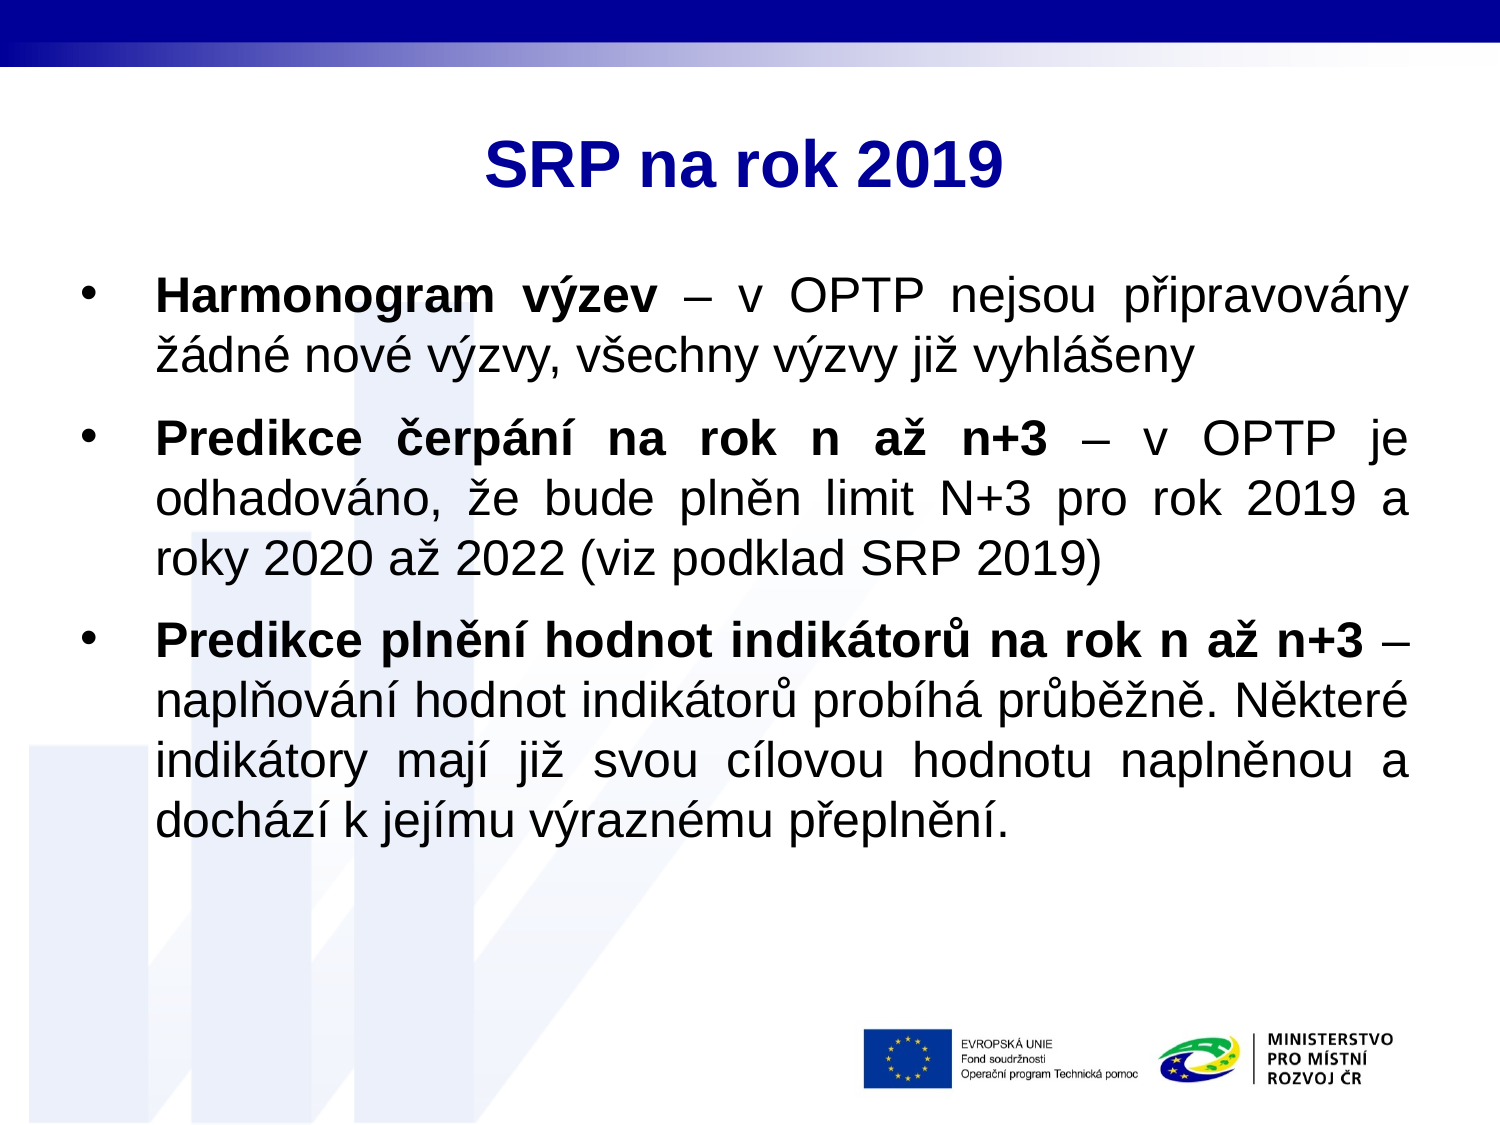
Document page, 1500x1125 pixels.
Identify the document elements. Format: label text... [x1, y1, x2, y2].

picture [29, 302, 1412, 1125]
title SRP na rok 2019 [64, 113, 1425, 197]
list Harmonogram výzev – v OPTP nejsou připravovány žádné nové výzvy, všechny výzvy již vyhlášeny Predikce čerpání na rok n až n+3 – v OPTP je odhadováno, že bude plněn limit N+3 pro rok 2019 a roky 2020 až 2022 (viz podklad SRP 2019) Predikce plnění hodnot indikátorů na rok n až n+3 – naplňování hodnot indikátorů probíhá průběžně. Některé indikátory mají již svou cílovou hodnotu naplněnou a dochází k jejímu výraznému přeplnění. [64, 255, 1425, 1012]
